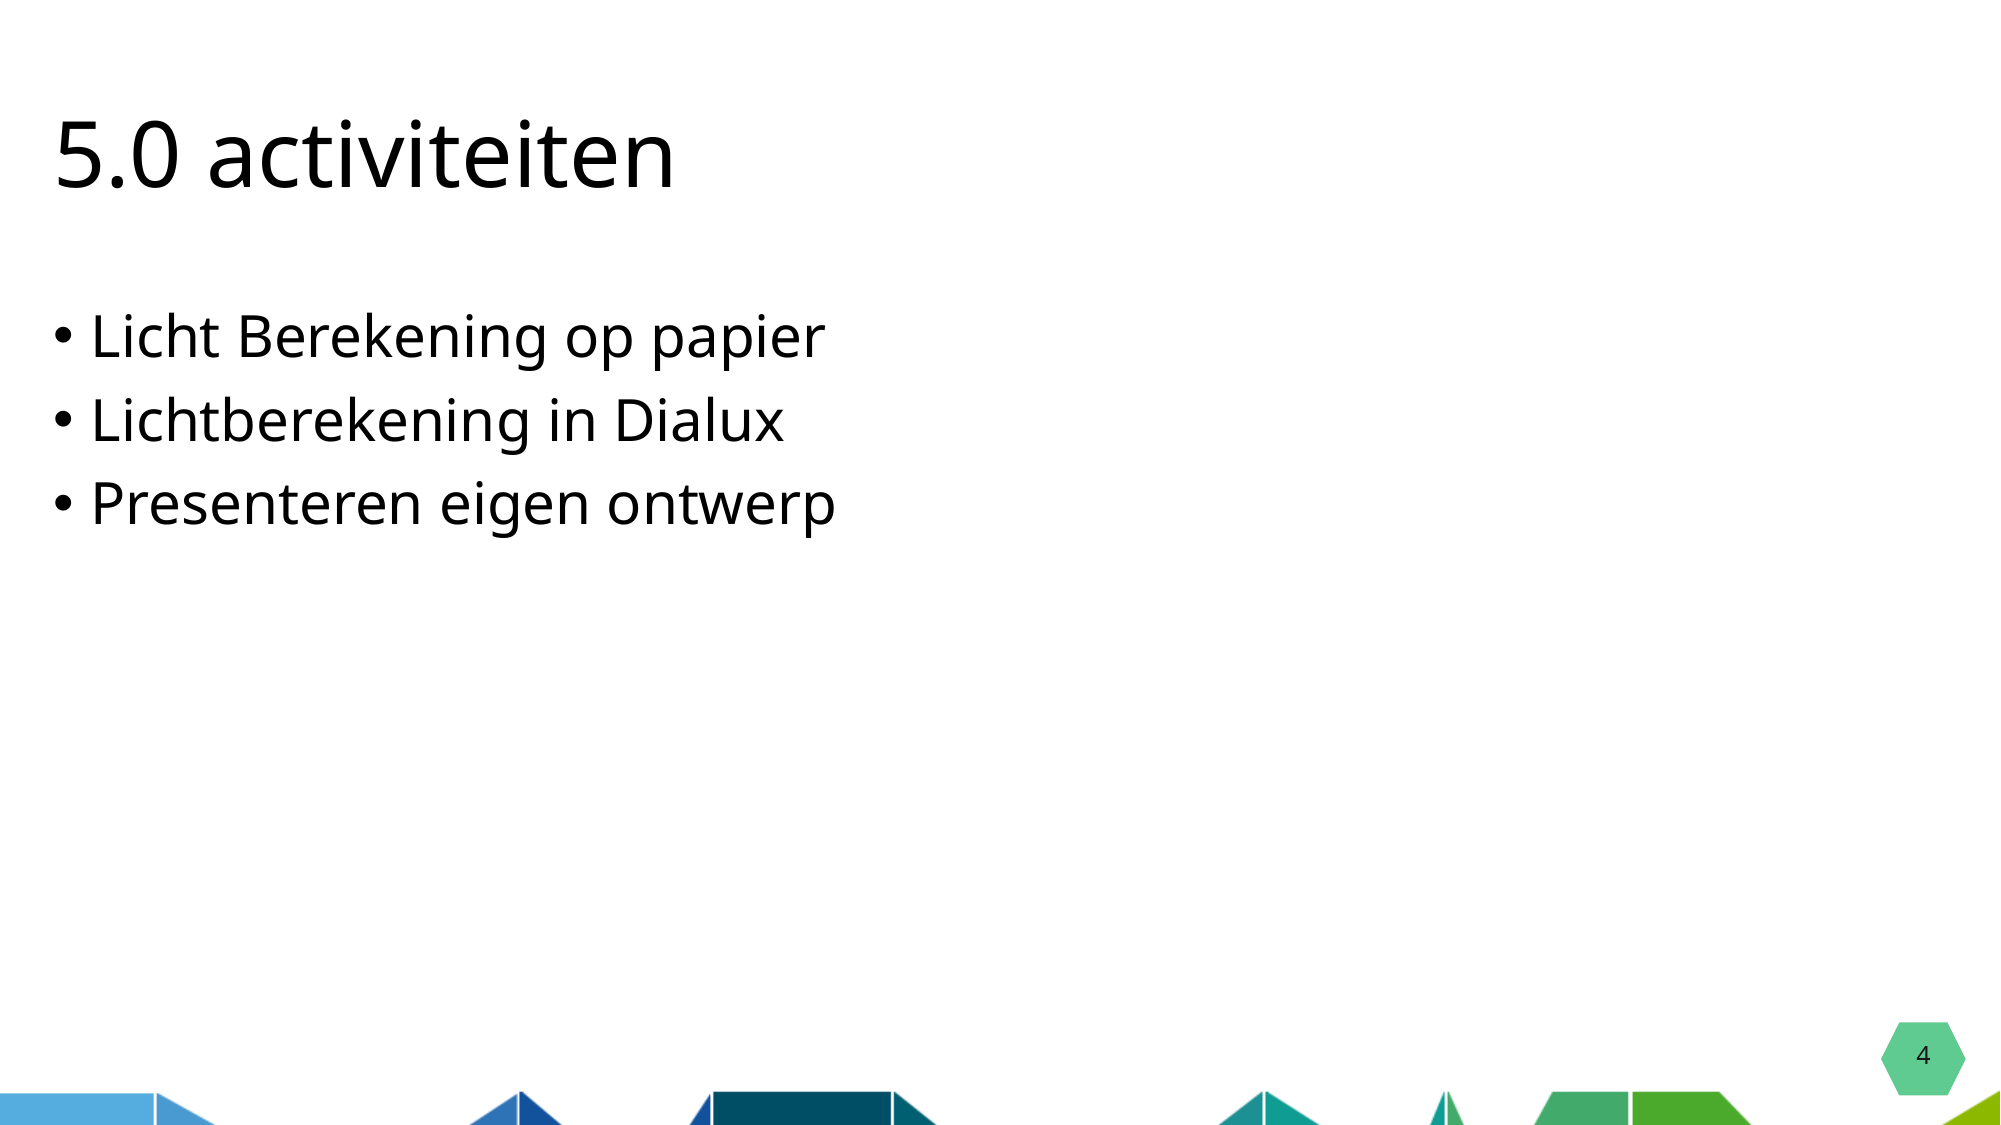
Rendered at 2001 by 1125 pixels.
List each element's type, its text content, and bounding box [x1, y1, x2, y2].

slide_number 4 [1884, 1026, 1962, 1087]
title 5.0 activiteiten [38, 38, 1962, 278]
picture [0, 1086, 2000, 1125]
list Licht Berekening op papier Lichtberekening in Dialux Presenteren eigen ontwerp [38, 299, 1962, 1014]
